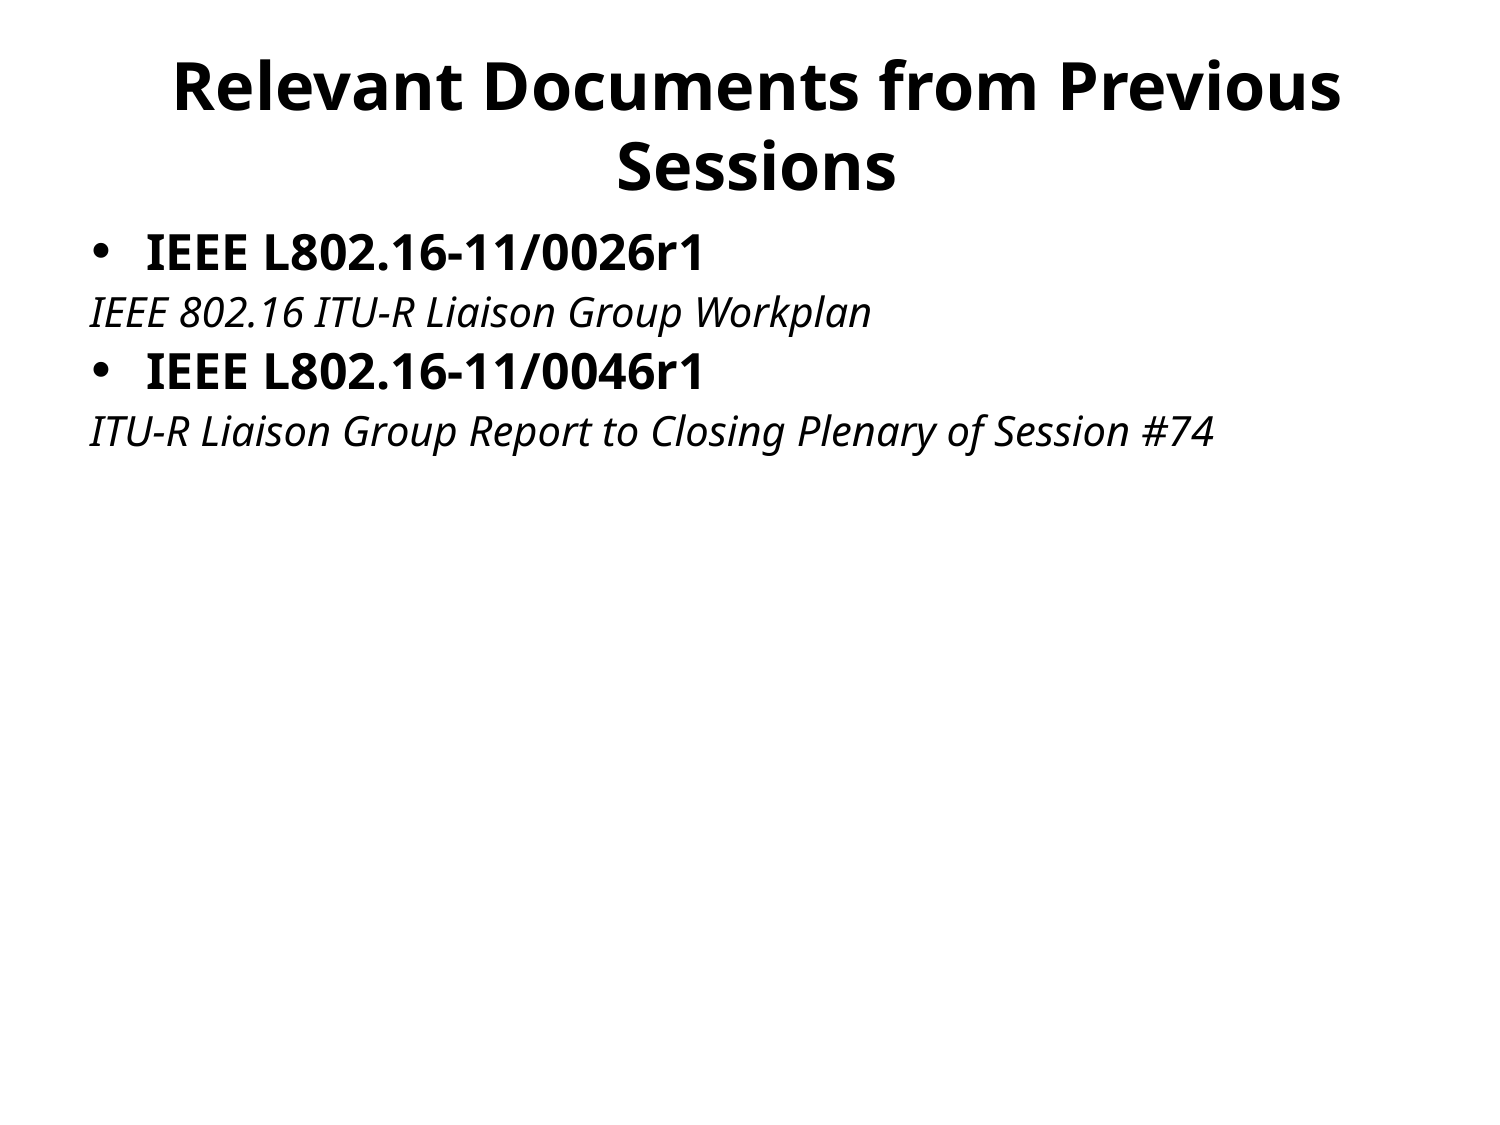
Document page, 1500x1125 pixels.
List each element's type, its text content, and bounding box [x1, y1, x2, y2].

title Relevant Documents from Previous Sessions [75, 36, 1425, 152]
list IEEE L802.16-11/0026r1 IEEE 802.16 ITU-R Liaison Group Workplan IEEE L802.16-11/0046r1 ITU-R Liaison Group Report to Closing Plenary of Session #74 [75, 224, 1425, 1088]
